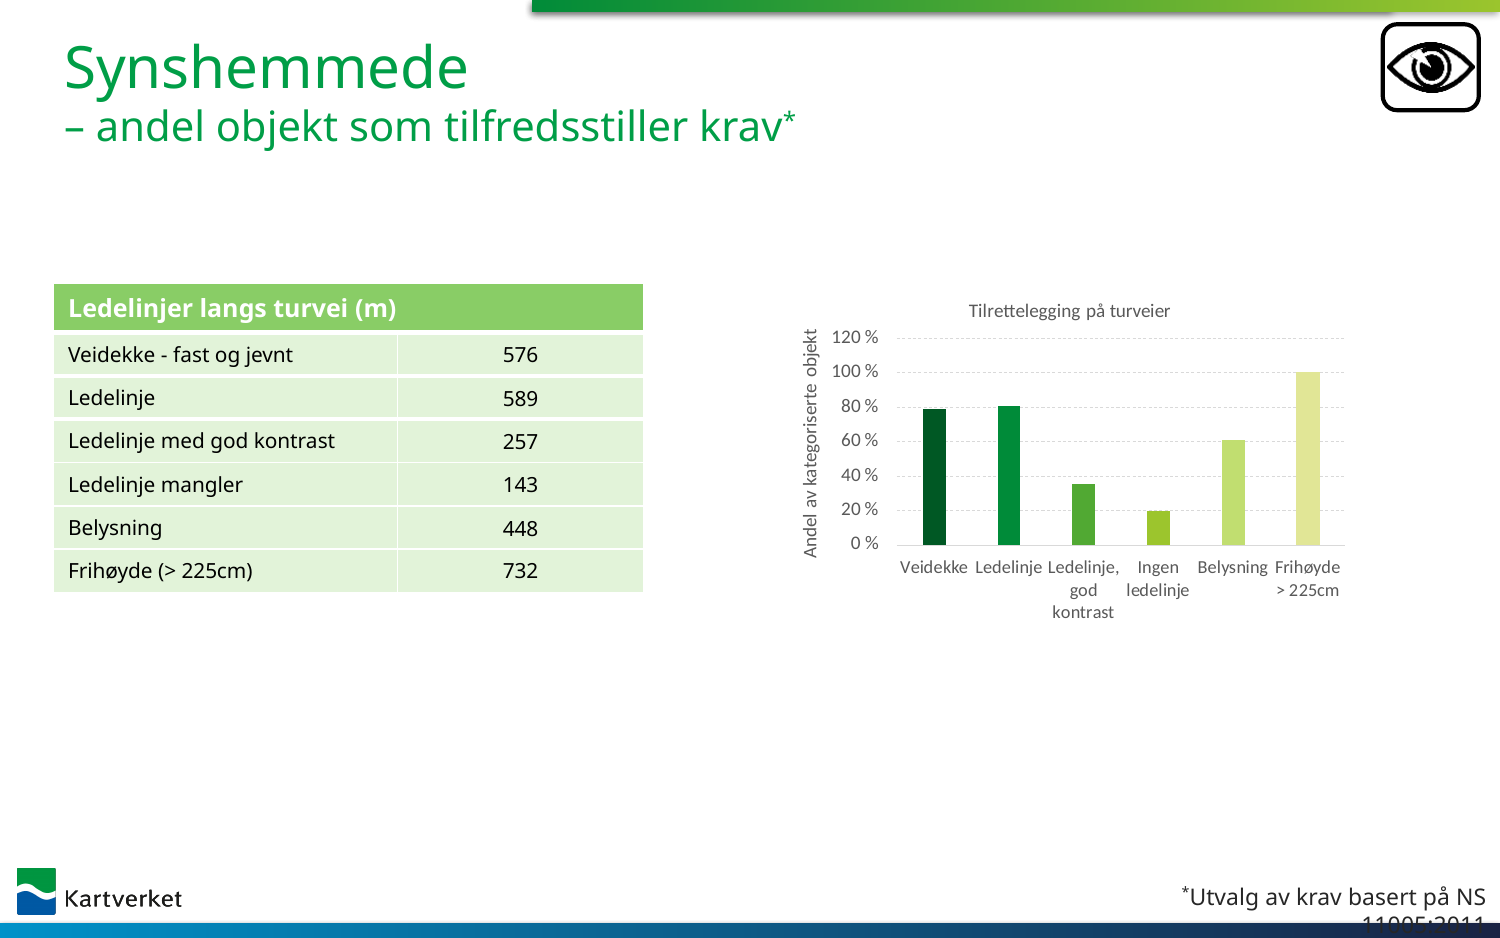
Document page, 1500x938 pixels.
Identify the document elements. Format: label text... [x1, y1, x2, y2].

table_header Ledelinjer langs turvei (m) [54, 284, 643, 330]
table_cell Ledelinje med god kontrast [54, 421, 397, 462]
table_cell 257 [398, 421, 643, 462]
table_cell 589 [398, 378, 643, 417]
table_cell Veidekke - fast og jevnt [54, 335, 397, 374]
text_box Synshemmede – andel objekt som tilfredsstiller krav* [49, 24, 1431, 158]
table_cell 732 [398, 550, 643, 592]
table_cell Ledelinje [54, 378, 397, 417]
text_box *Utvalg av krav basert på NS 11005:2011 [1068, 873, 1500, 938]
table_cell 576 [398, 335, 643, 374]
table_cell Belysning [54, 507, 397, 548]
picture [791, 291, 1348, 630]
table_cell Ledelinje mangler [54, 463, 397, 505]
table_cell 143 [398, 463, 643, 505]
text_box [1382, 24, 1480, 111]
table_cell 448 [398, 507, 643, 548]
table_cell Frihøyde (> 225cm) [54, 550, 397, 592]
